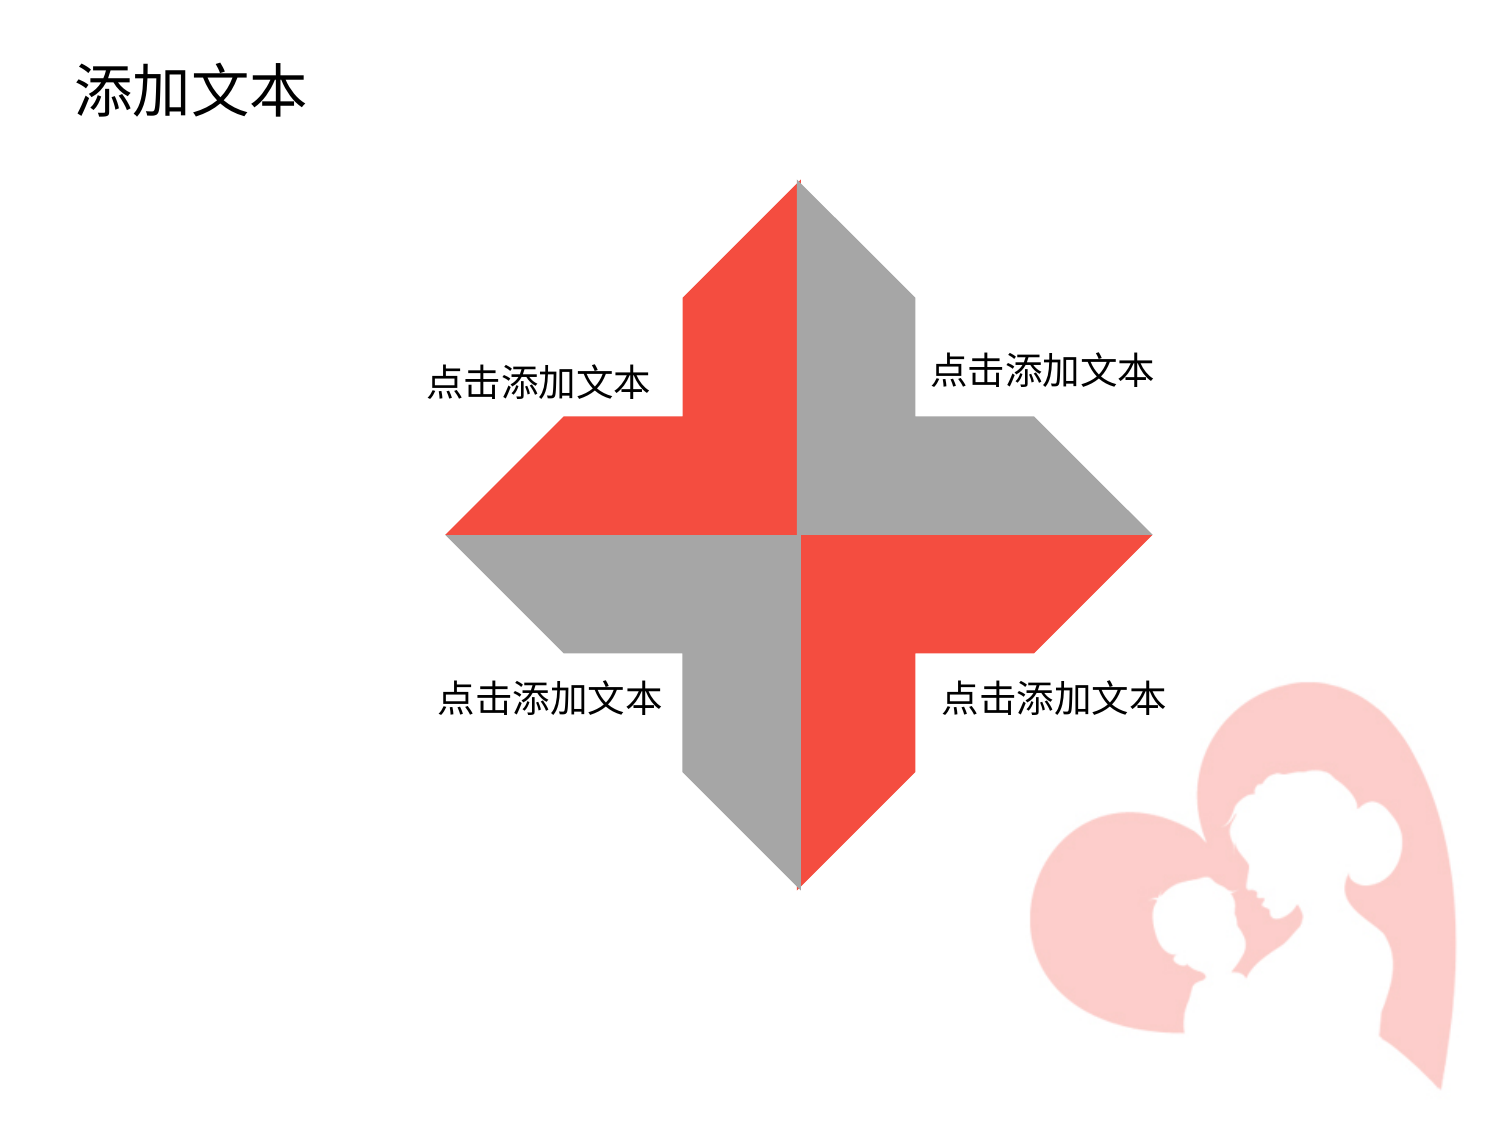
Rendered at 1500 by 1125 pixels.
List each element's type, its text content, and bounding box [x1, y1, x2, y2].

text_box 点击添加文本 [423, 667, 678, 728]
text_box [444, 537, 804, 893]
text_box [804, 536, 1155, 887]
text_box [794, 177, 1155, 537]
text_box 点击添加文本 [411, 351, 667, 412]
text_box [443, 183, 795, 537]
text_box 点击添加文本 [915, 339, 1171, 400]
text_box 添加文本 [60, 46, 323, 132]
picture [0, 0, 1500, 1125]
text_box 点击添加文本 [927, 667, 1182, 728]
